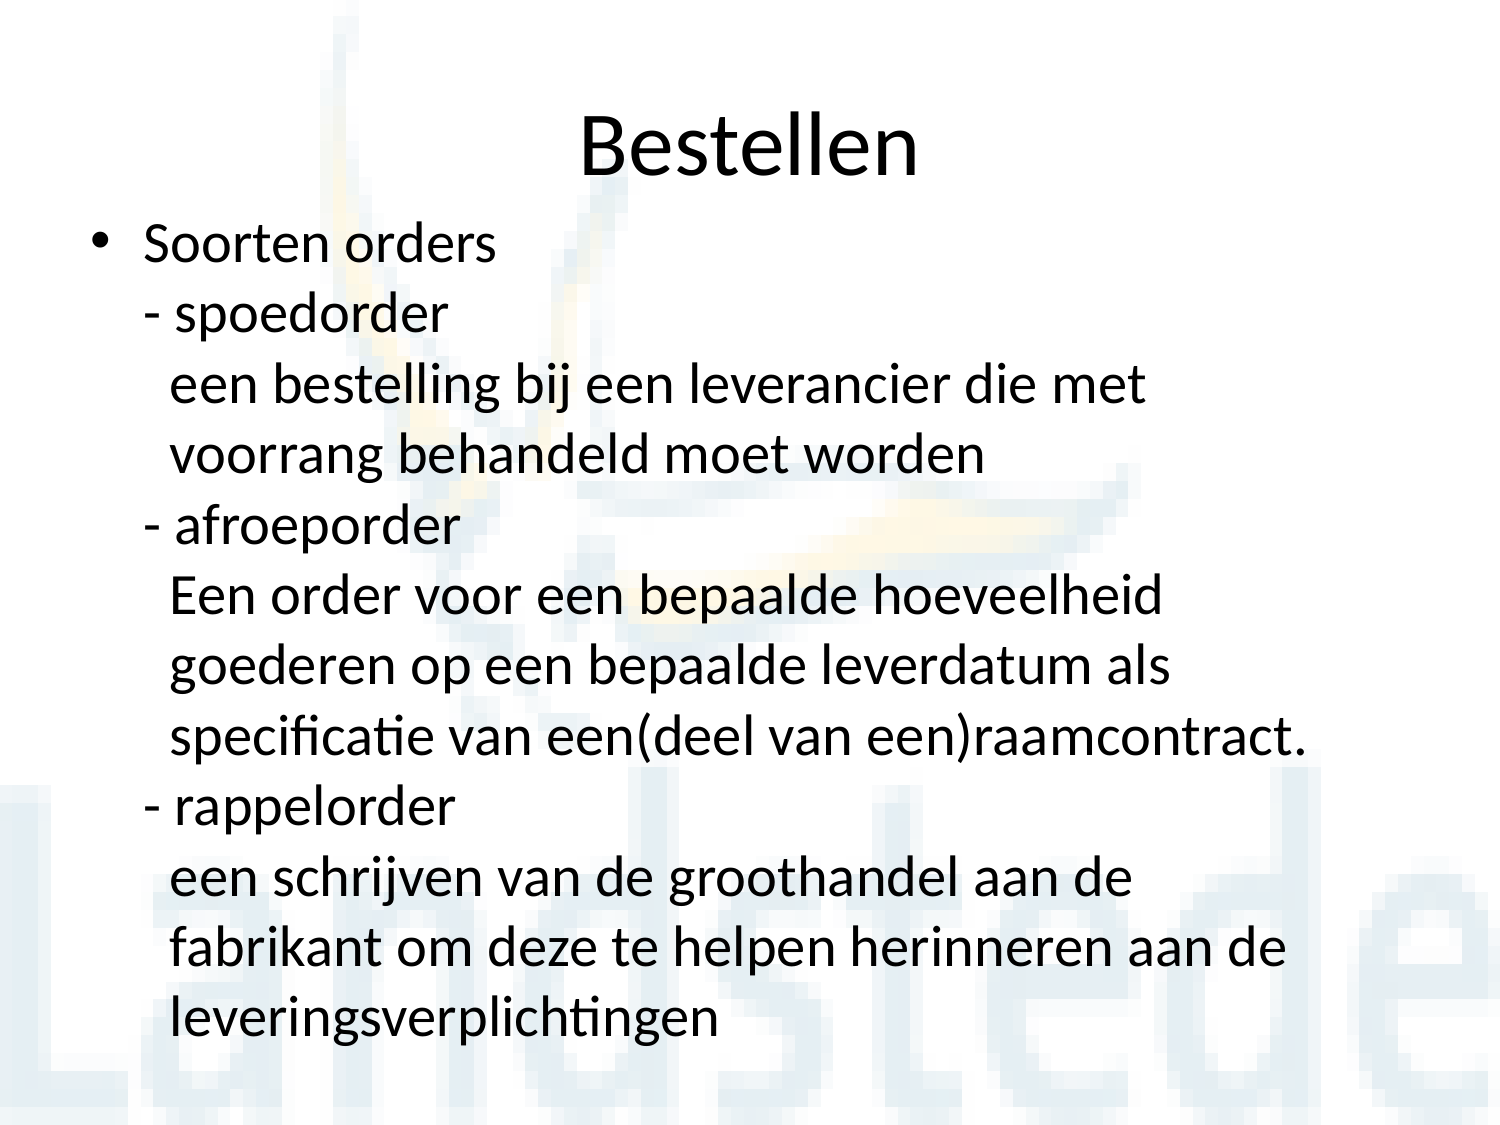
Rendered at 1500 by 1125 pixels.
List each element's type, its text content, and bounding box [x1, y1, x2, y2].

title Bestellen [75, 45, 1425, 196]
list Soorten orders - spoedorder een bestelling bij een leverancier die met voorrang behandeld moet worden - afroeporder Een order voor een bepaalde hoeveelheid goederen op een bepaalde leverdatum als specificatie van een(deel van een)raamcontract. - rappelorder een schrijven van de groothandel aan de fabrikant om deze te helpen herinneren aan de leveringsverplichtingen [75, 196, 1425, 1071]
